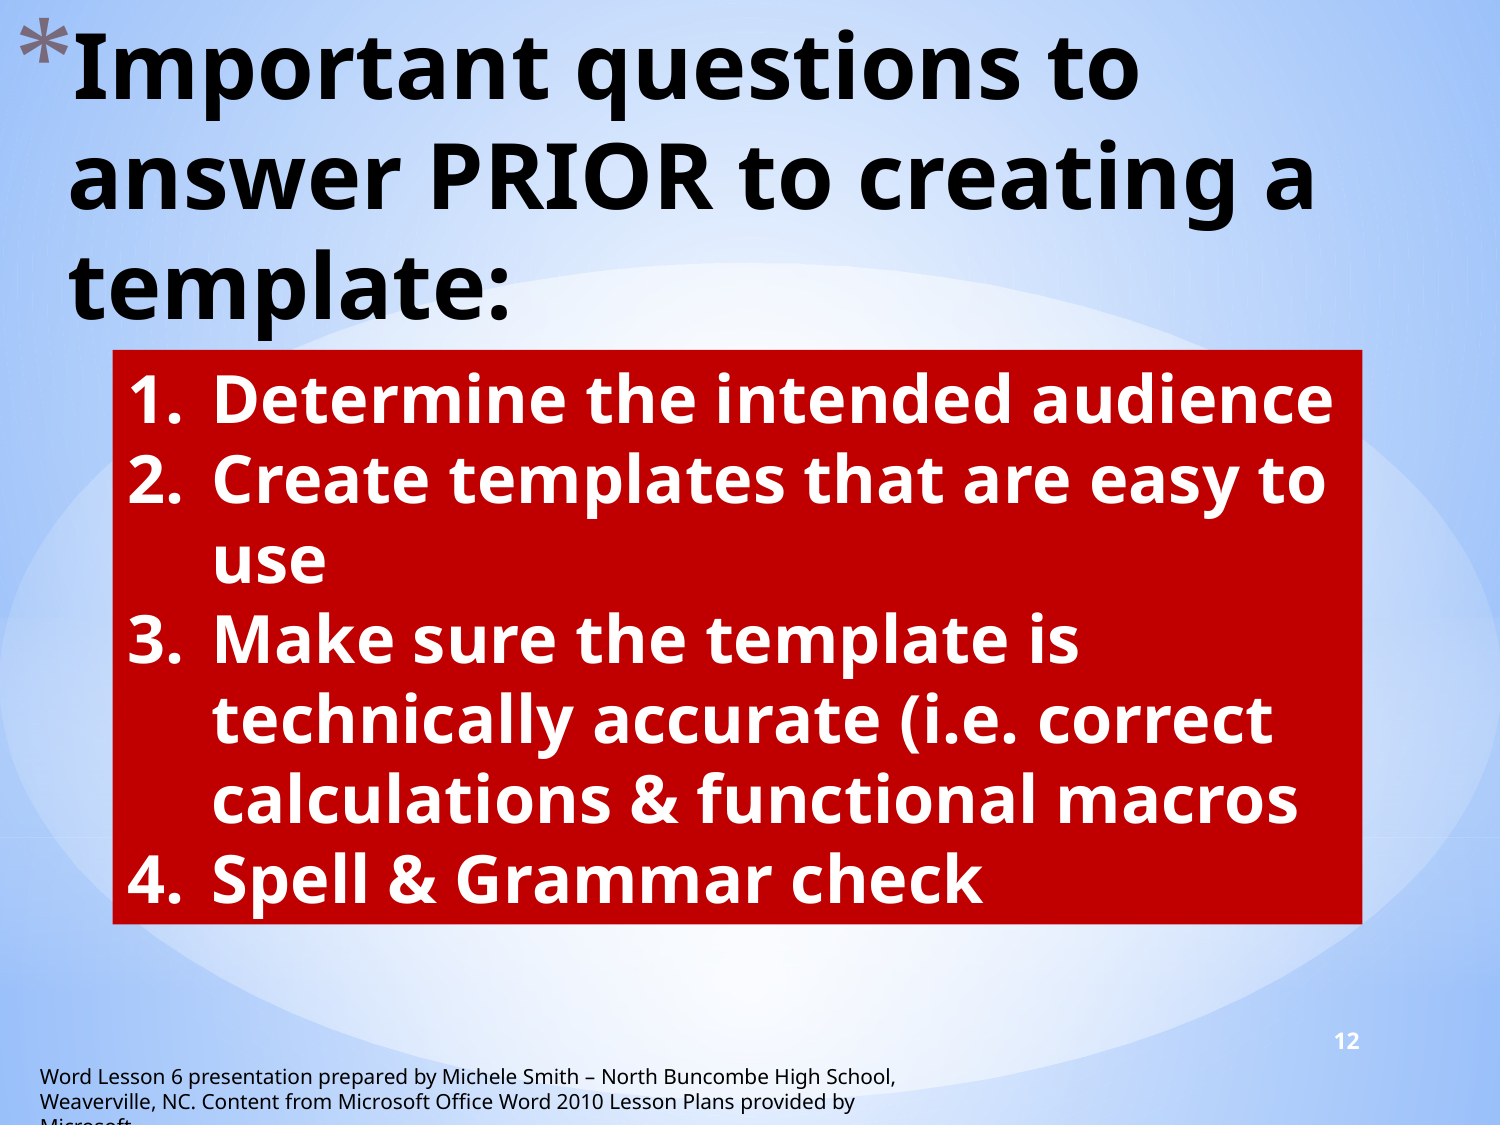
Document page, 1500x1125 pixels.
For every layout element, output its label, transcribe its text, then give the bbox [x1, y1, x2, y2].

footer Word Lesson 6 presentation prepared by Michele Smith – North Buncombe High School, Weaverville, NC. Content from Microsoft Office Word 2010 Lesson Plans provided by Microsoft. [24, 1056, 963, 1125]
slide_number 12 [1074, 1012, 1375, 1073]
title Important questions to answer PRIOR to creating a template: [0, 0, 1500, 188]
text_box Determine the intended audience Create templates that are easy to use Make sure the template is technically accurate (i.e. correct calculations & functional macros Spell & Grammar check [112, 349, 1363, 925]
